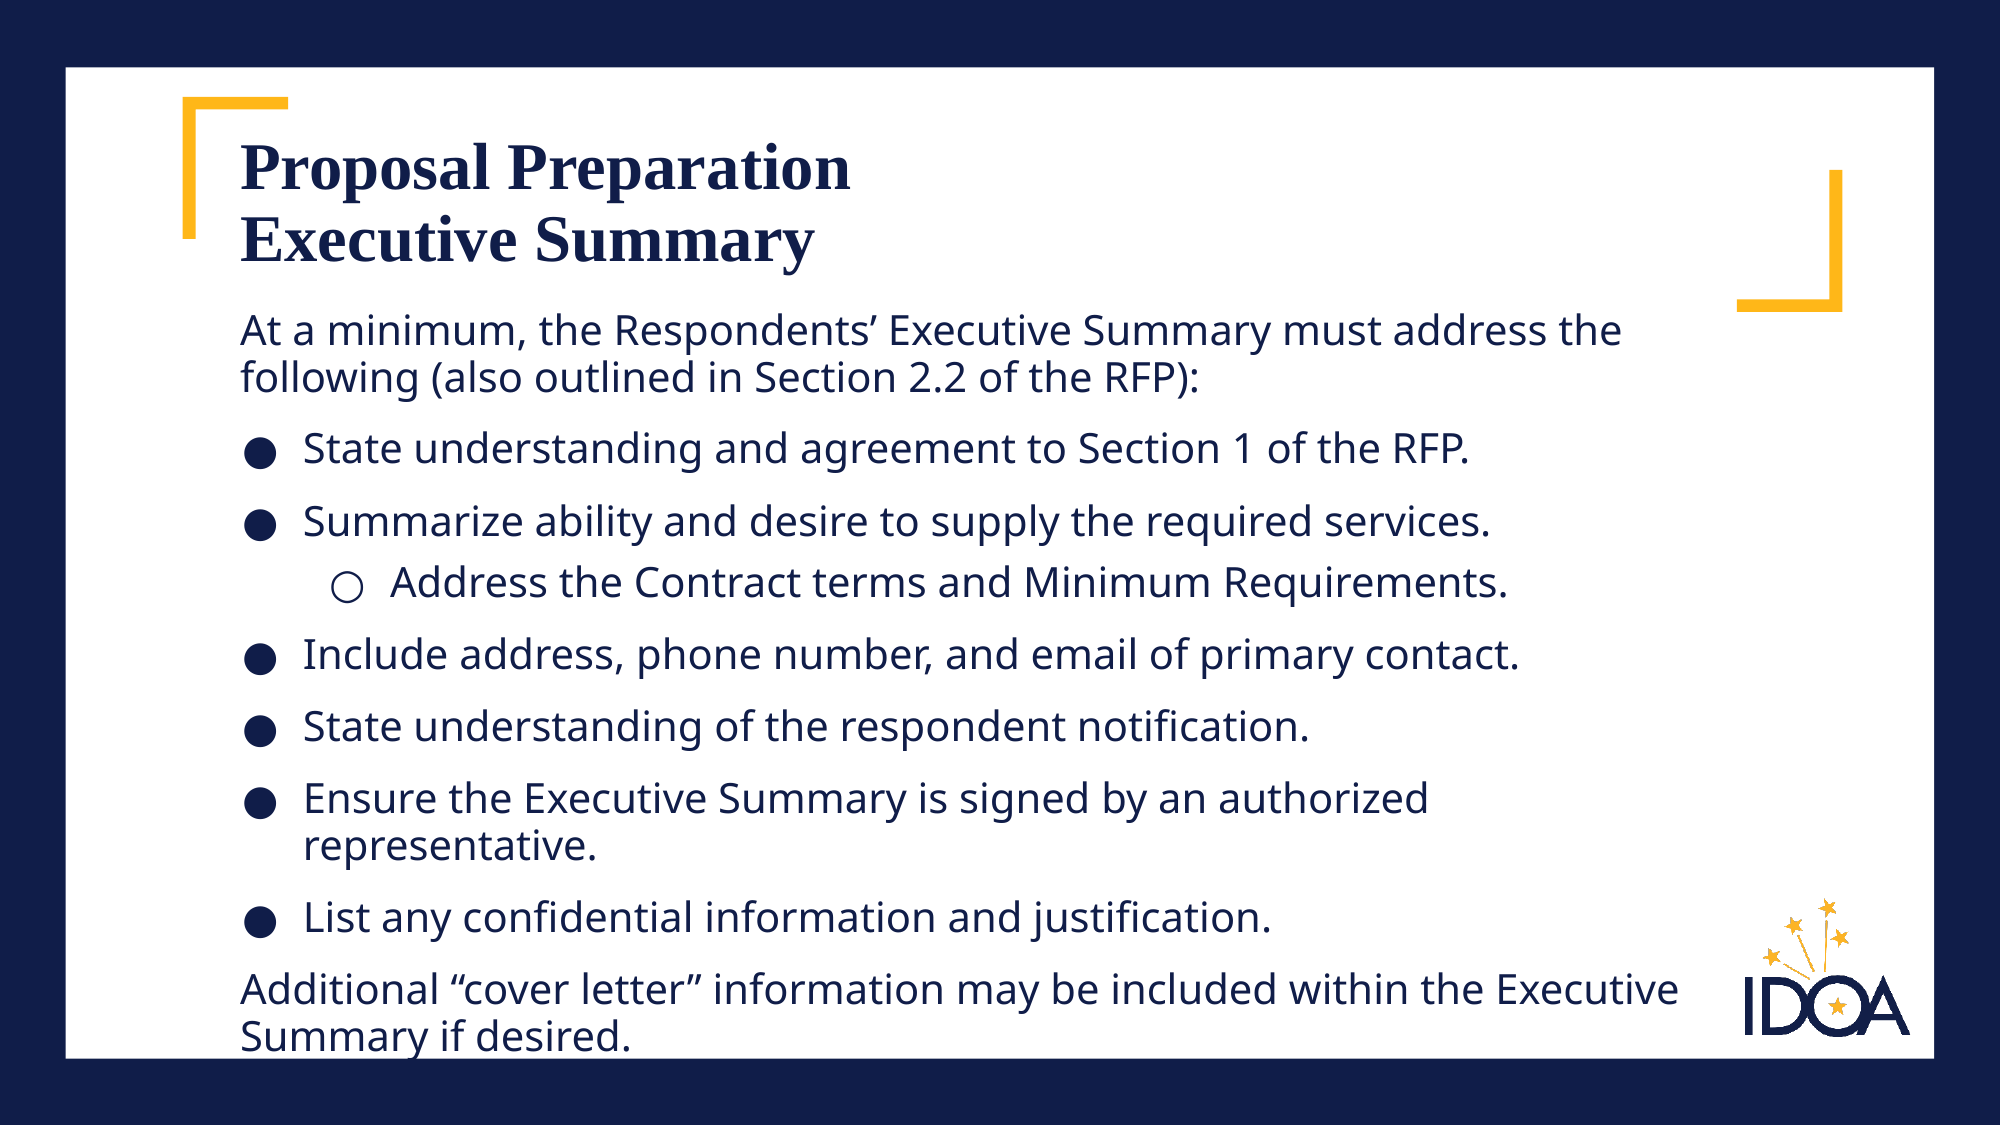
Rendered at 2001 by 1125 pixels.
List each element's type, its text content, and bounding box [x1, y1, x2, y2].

list At a minimum, the Respondents’ Executive Summary must address the following (also outlined in Section 2.2 of the RFP): State understanding and agreement to Section 1 of the RFP. Summarize ability and desire to supply the required services. Address the Contract terms and Minimum Requirements. Include address, phone number, and email of primary contact. State understanding of the respondent notification. Ensure the Executive Summary is signed by an authorized representative. List any confidential information and justification. Additional “cover letter” information may be included within the Executive Summary if desired. [225, 299, 1713, 963]
picture [1702, 857, 1959, 1114]
title Proposal Preparation Executive Summary [225, 125, 1800, 262]
